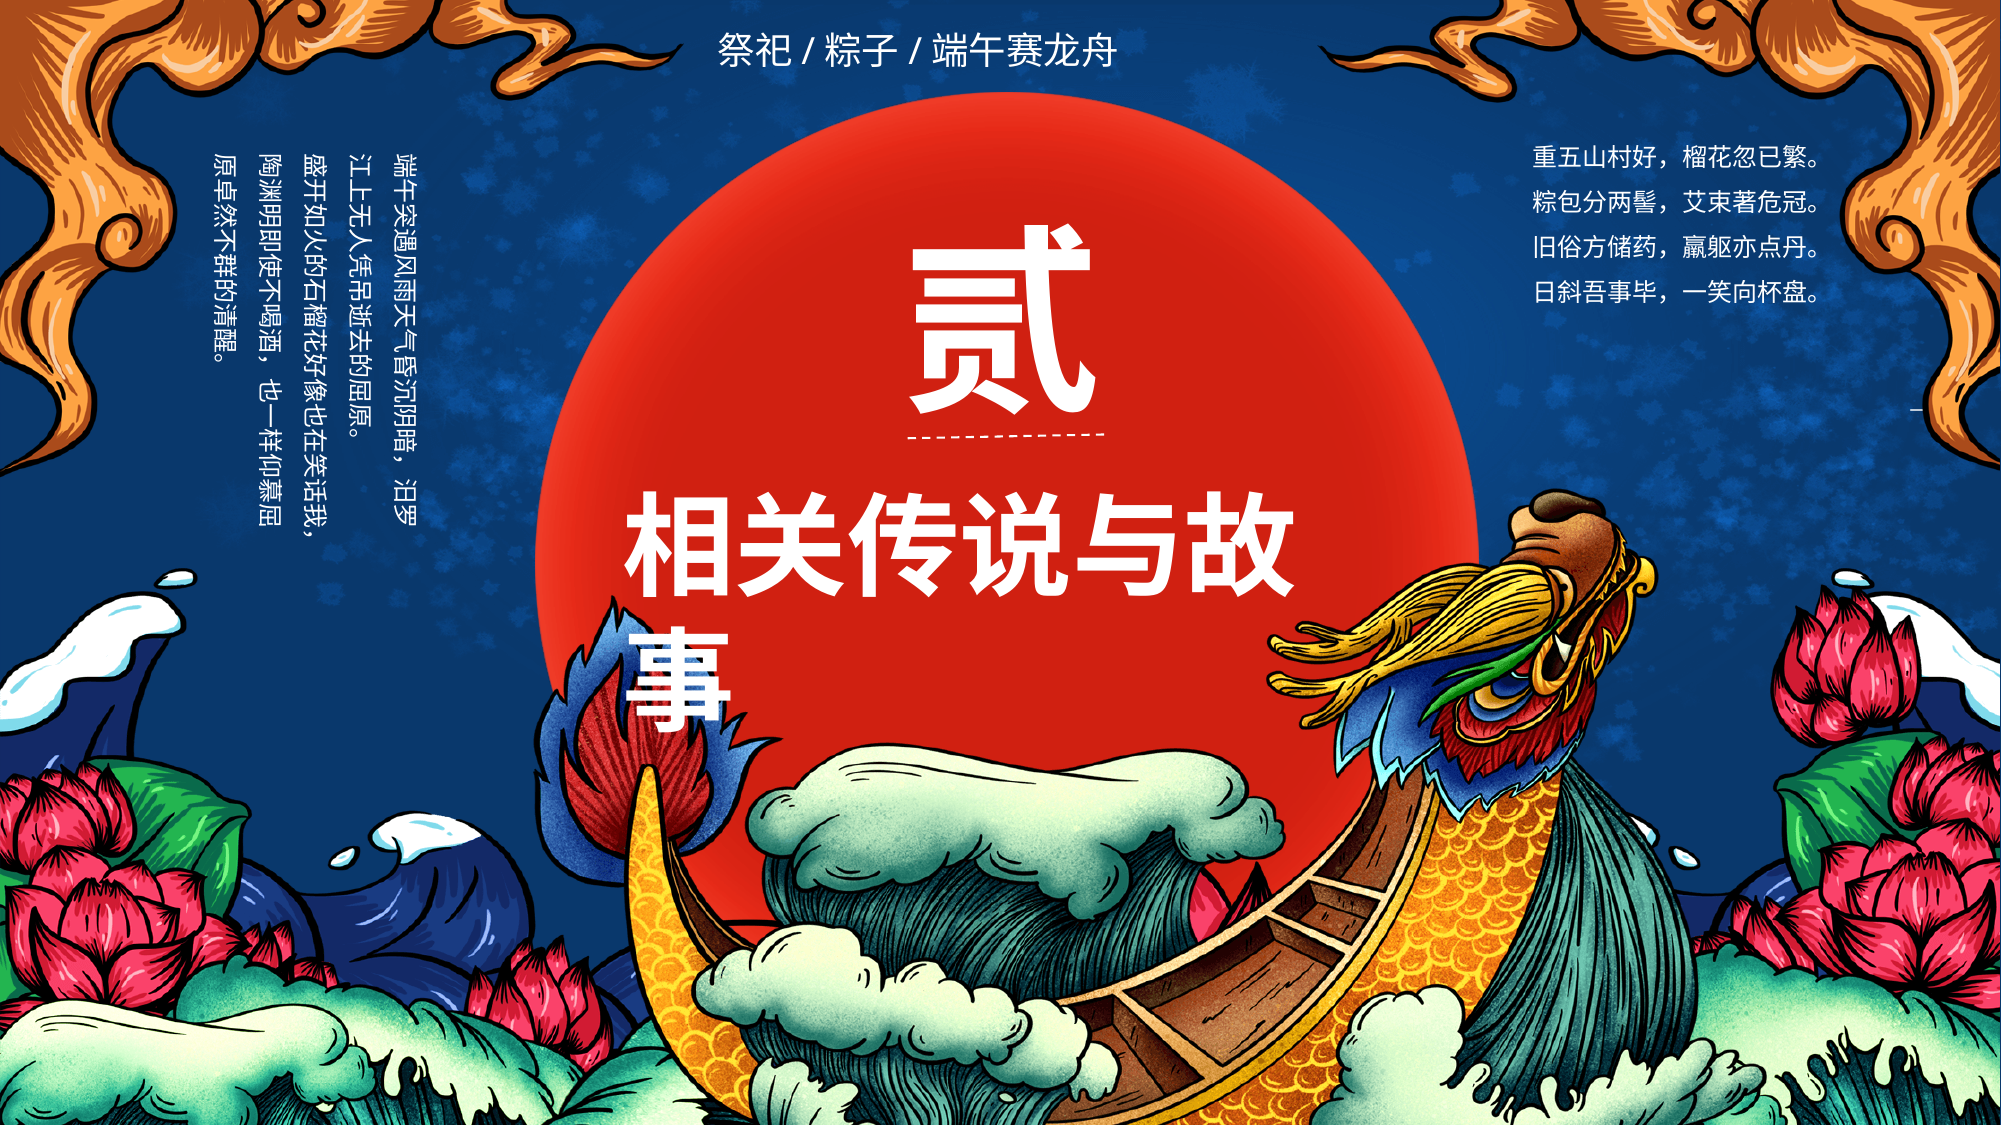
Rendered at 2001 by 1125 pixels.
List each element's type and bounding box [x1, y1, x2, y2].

picture [1804, 1117, 1815, 1125]
text_box [907, 434, 1105, 439]
picture [313, 1119, 321, 1125]
picture [856, 1103, 864, 1109]
picture [0, 0, 2001, 1125]
